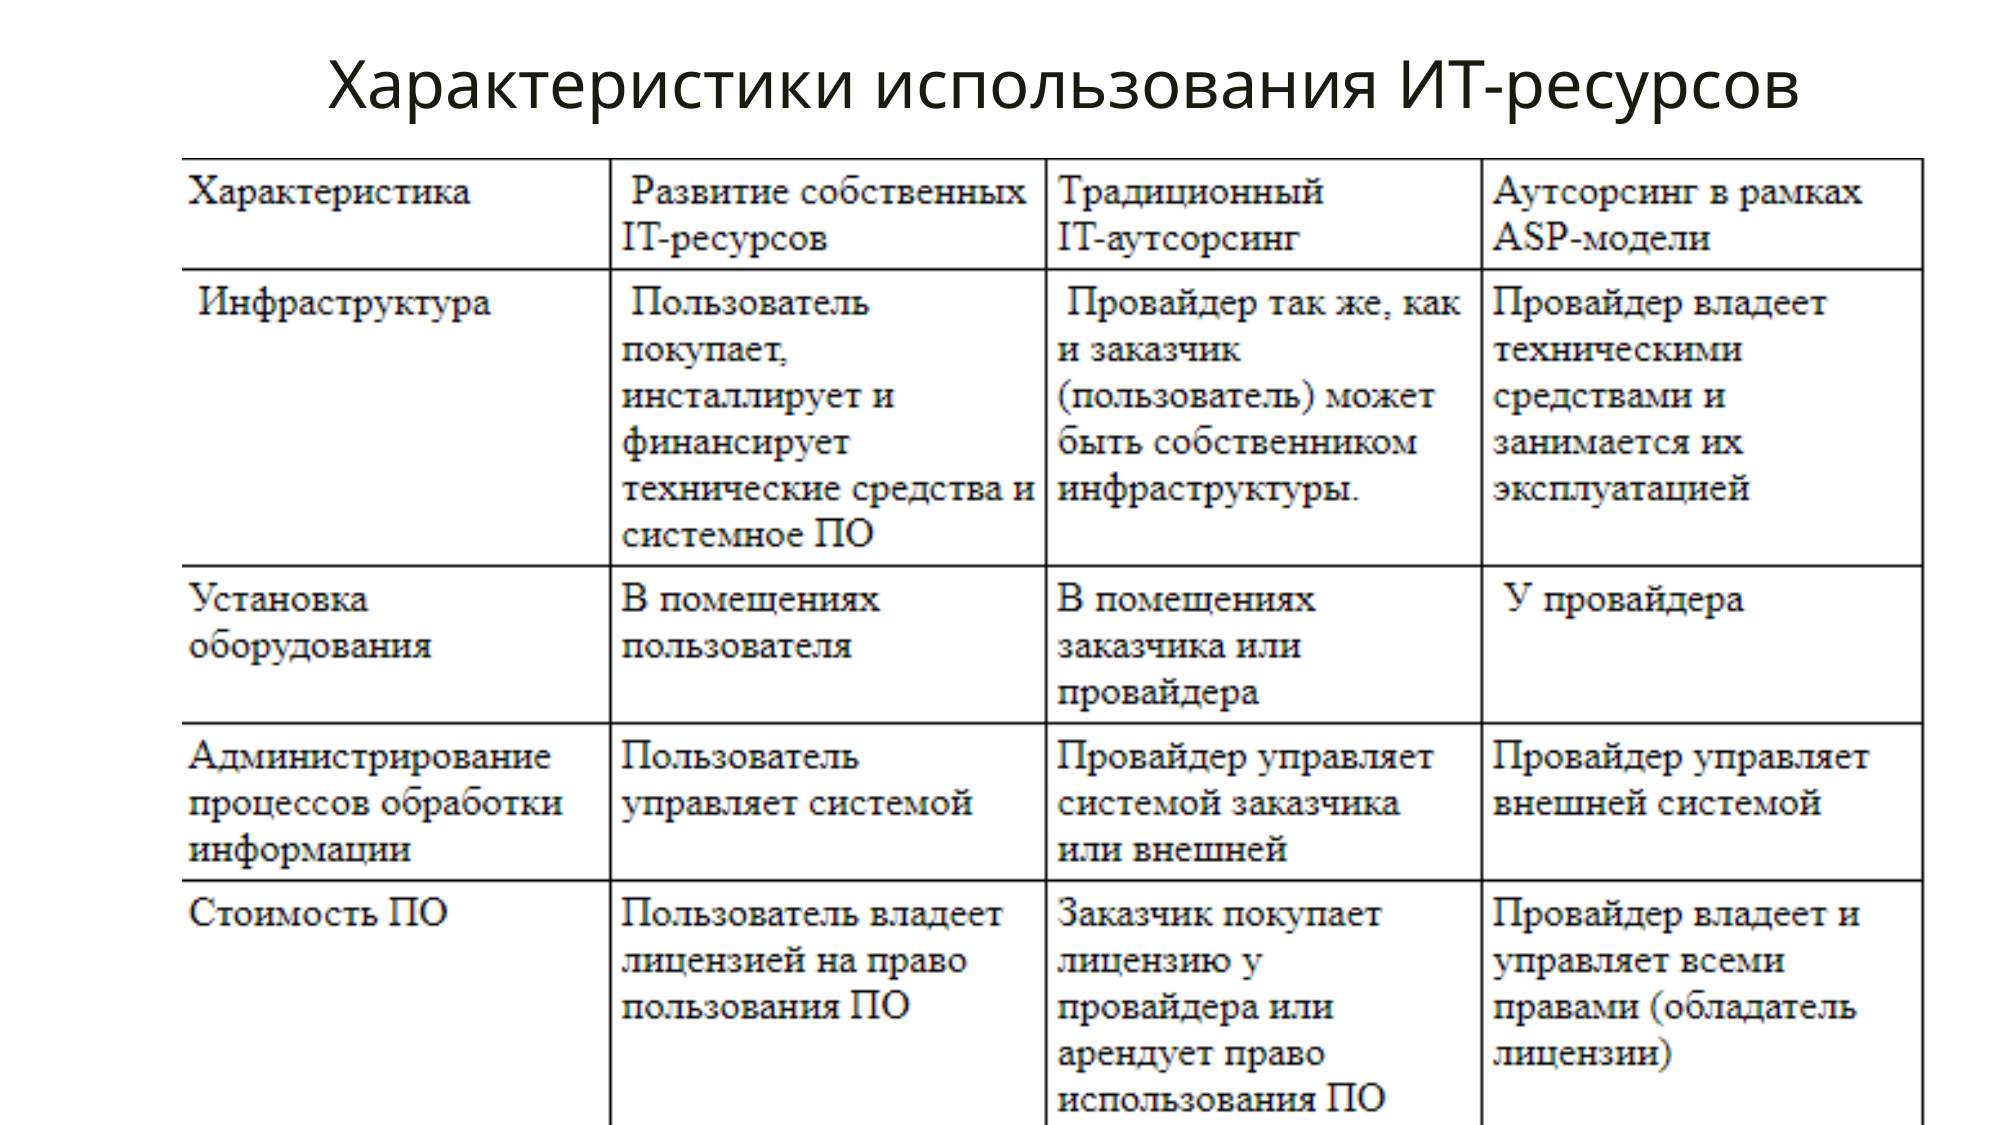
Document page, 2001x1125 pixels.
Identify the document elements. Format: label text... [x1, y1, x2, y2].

title Характеристики использования ИТ-ресурсов [313, 44, 1889, 132]
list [182, 158, 1930, 1125]
